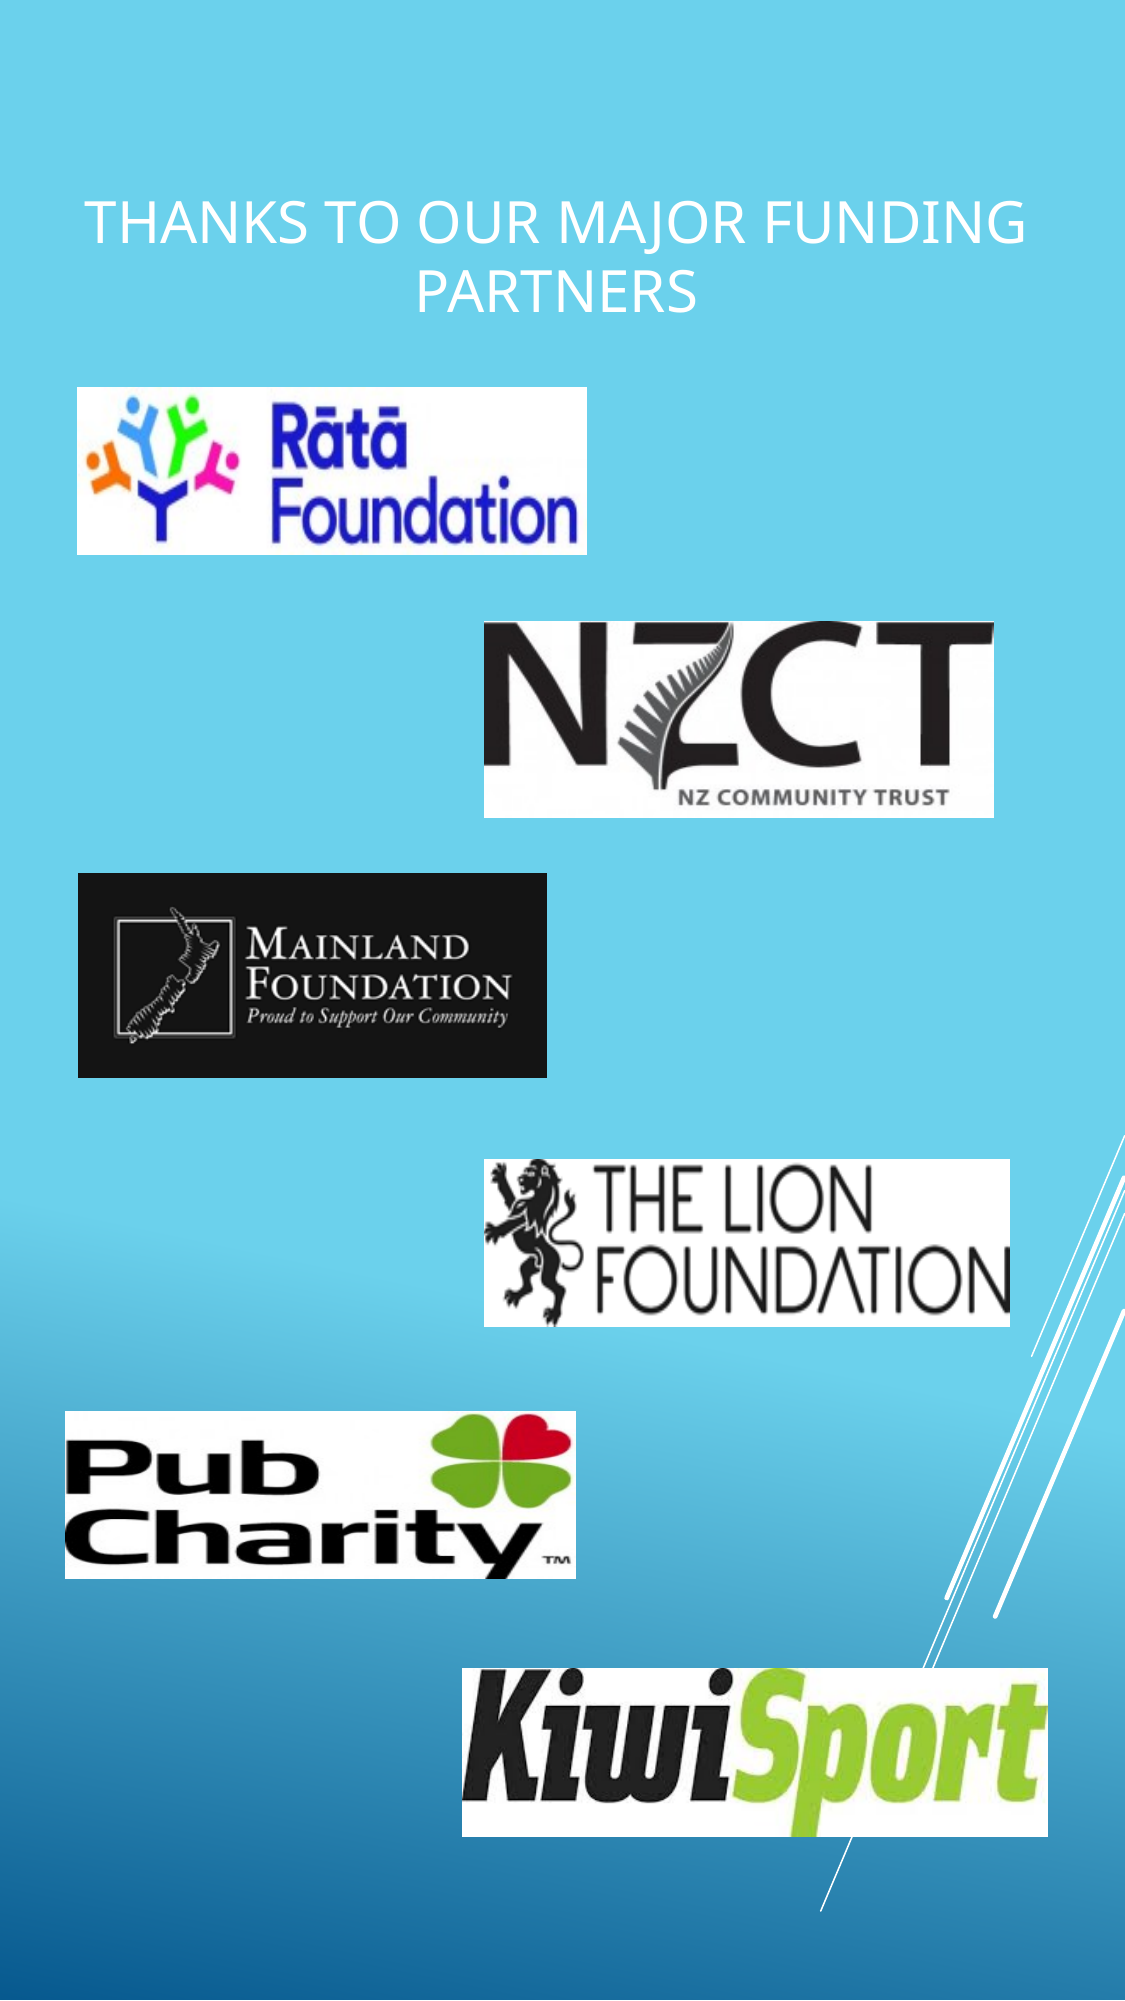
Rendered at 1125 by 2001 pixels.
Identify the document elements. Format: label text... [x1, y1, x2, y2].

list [77, 872, 548, 1078]
title Thanks to our major funding partners [65, 32, 1048, 477]
picture [483, 621, 994, 819]
picture [65, 1411, 576, 1580]
picture [77, 386, 587, 555]
picture [462, 1668, 1048, 1837]
picture [483, 1158, 1010, 1327]
